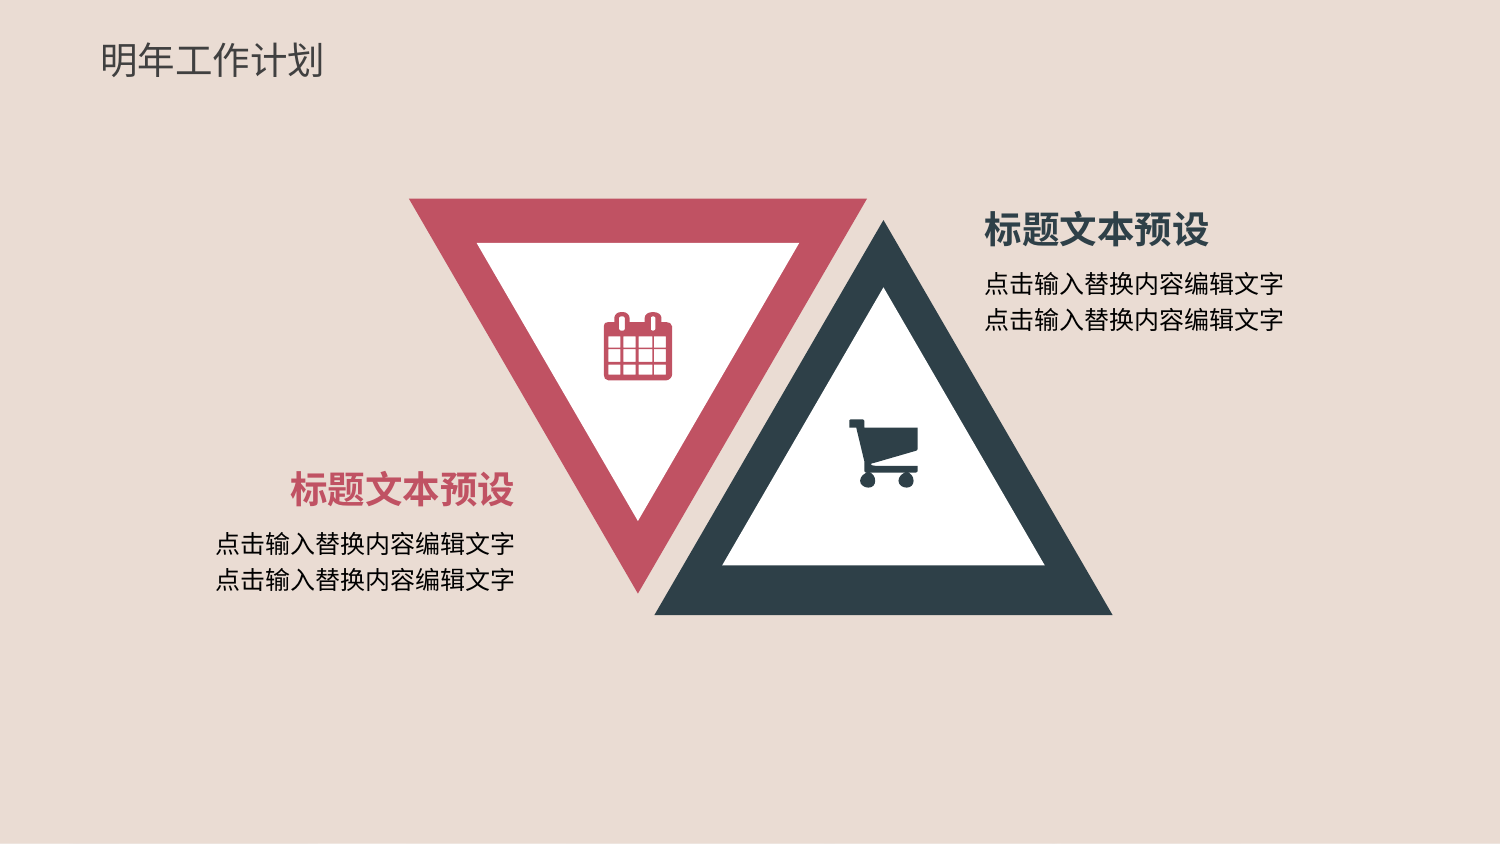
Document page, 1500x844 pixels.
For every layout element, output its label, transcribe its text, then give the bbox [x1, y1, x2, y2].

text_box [972, 198, 1346, 385]
text_box 明年工作计划 [100, 28, 450, 91]
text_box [408, 198, 1113, 616]
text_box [154, 458, 528, 646]
